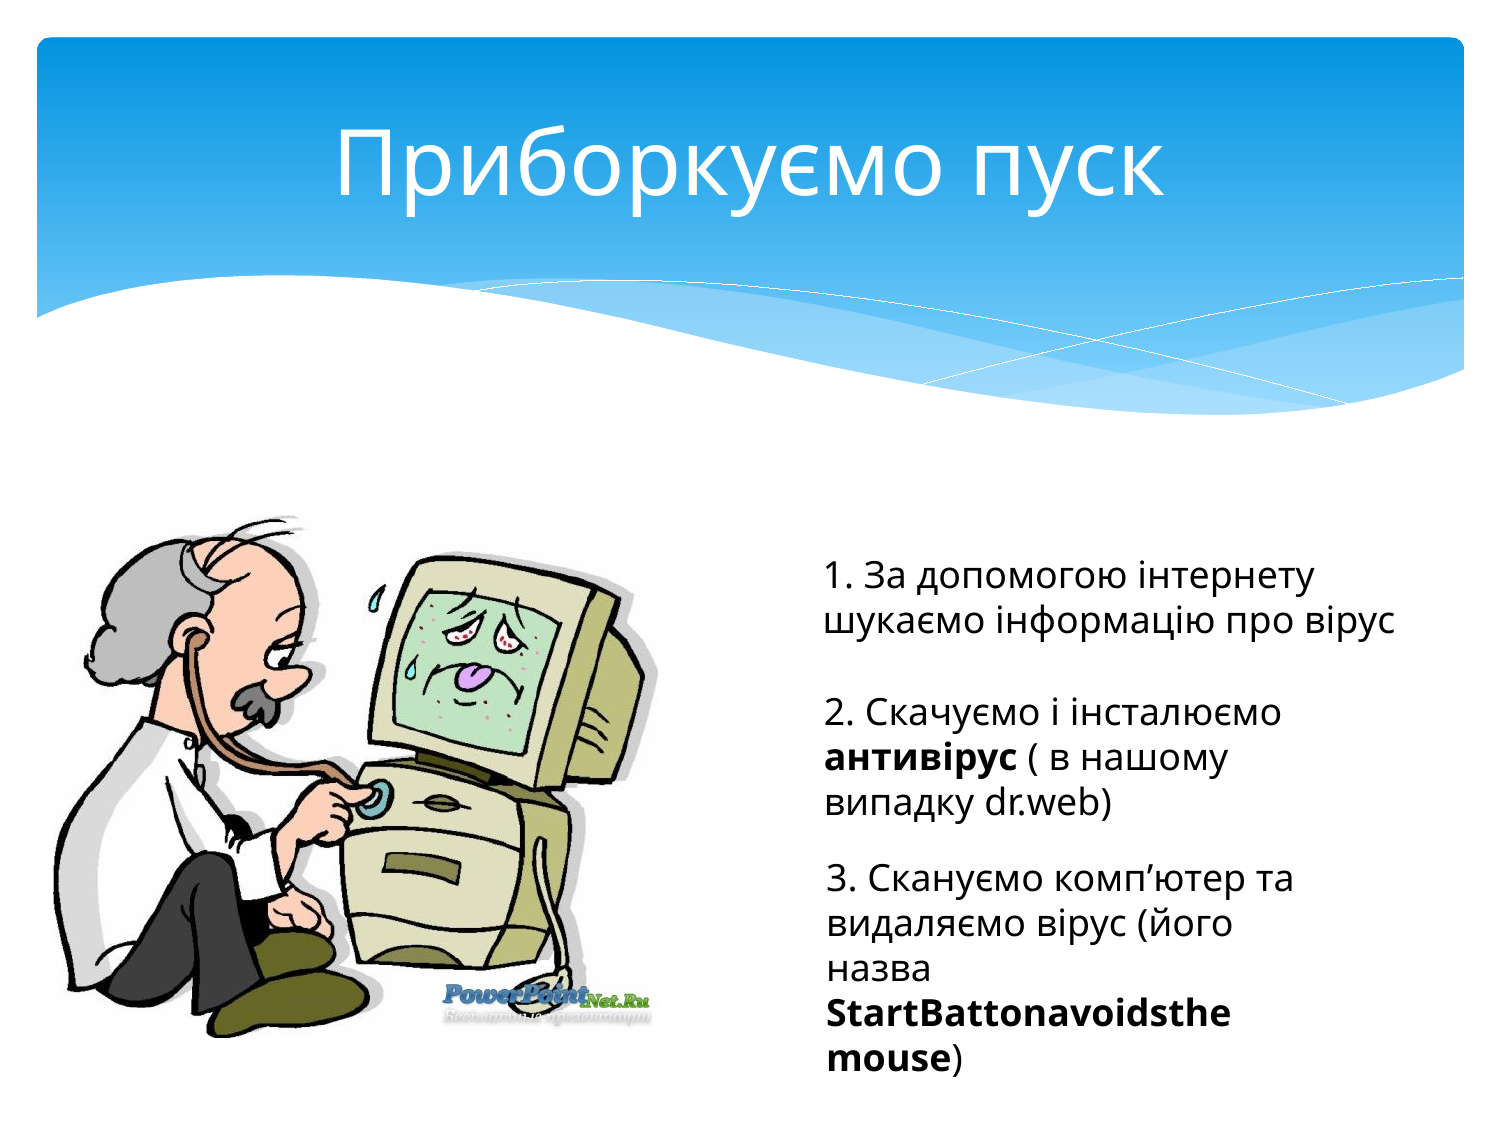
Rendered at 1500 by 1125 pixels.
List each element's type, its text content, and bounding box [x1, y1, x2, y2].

title Приборкуємо пуск [75, 55, 1425, 261]
picture [52, 514, 658, 1038]
text_box 1. За допомогою інтернету шукаємо інформацію про вірус [807, 544, 1423, 649]
text_box 3. Скануємо комп’ютер та видаляємо вірус (його назва StartBattonavoidsthe mouse) [811, 846, 1320, 1087]
text_box 2. Скачуємо і інсталюємо антивірус ( в нашому випадку dr.web) [809, 680, 1341, 876]
